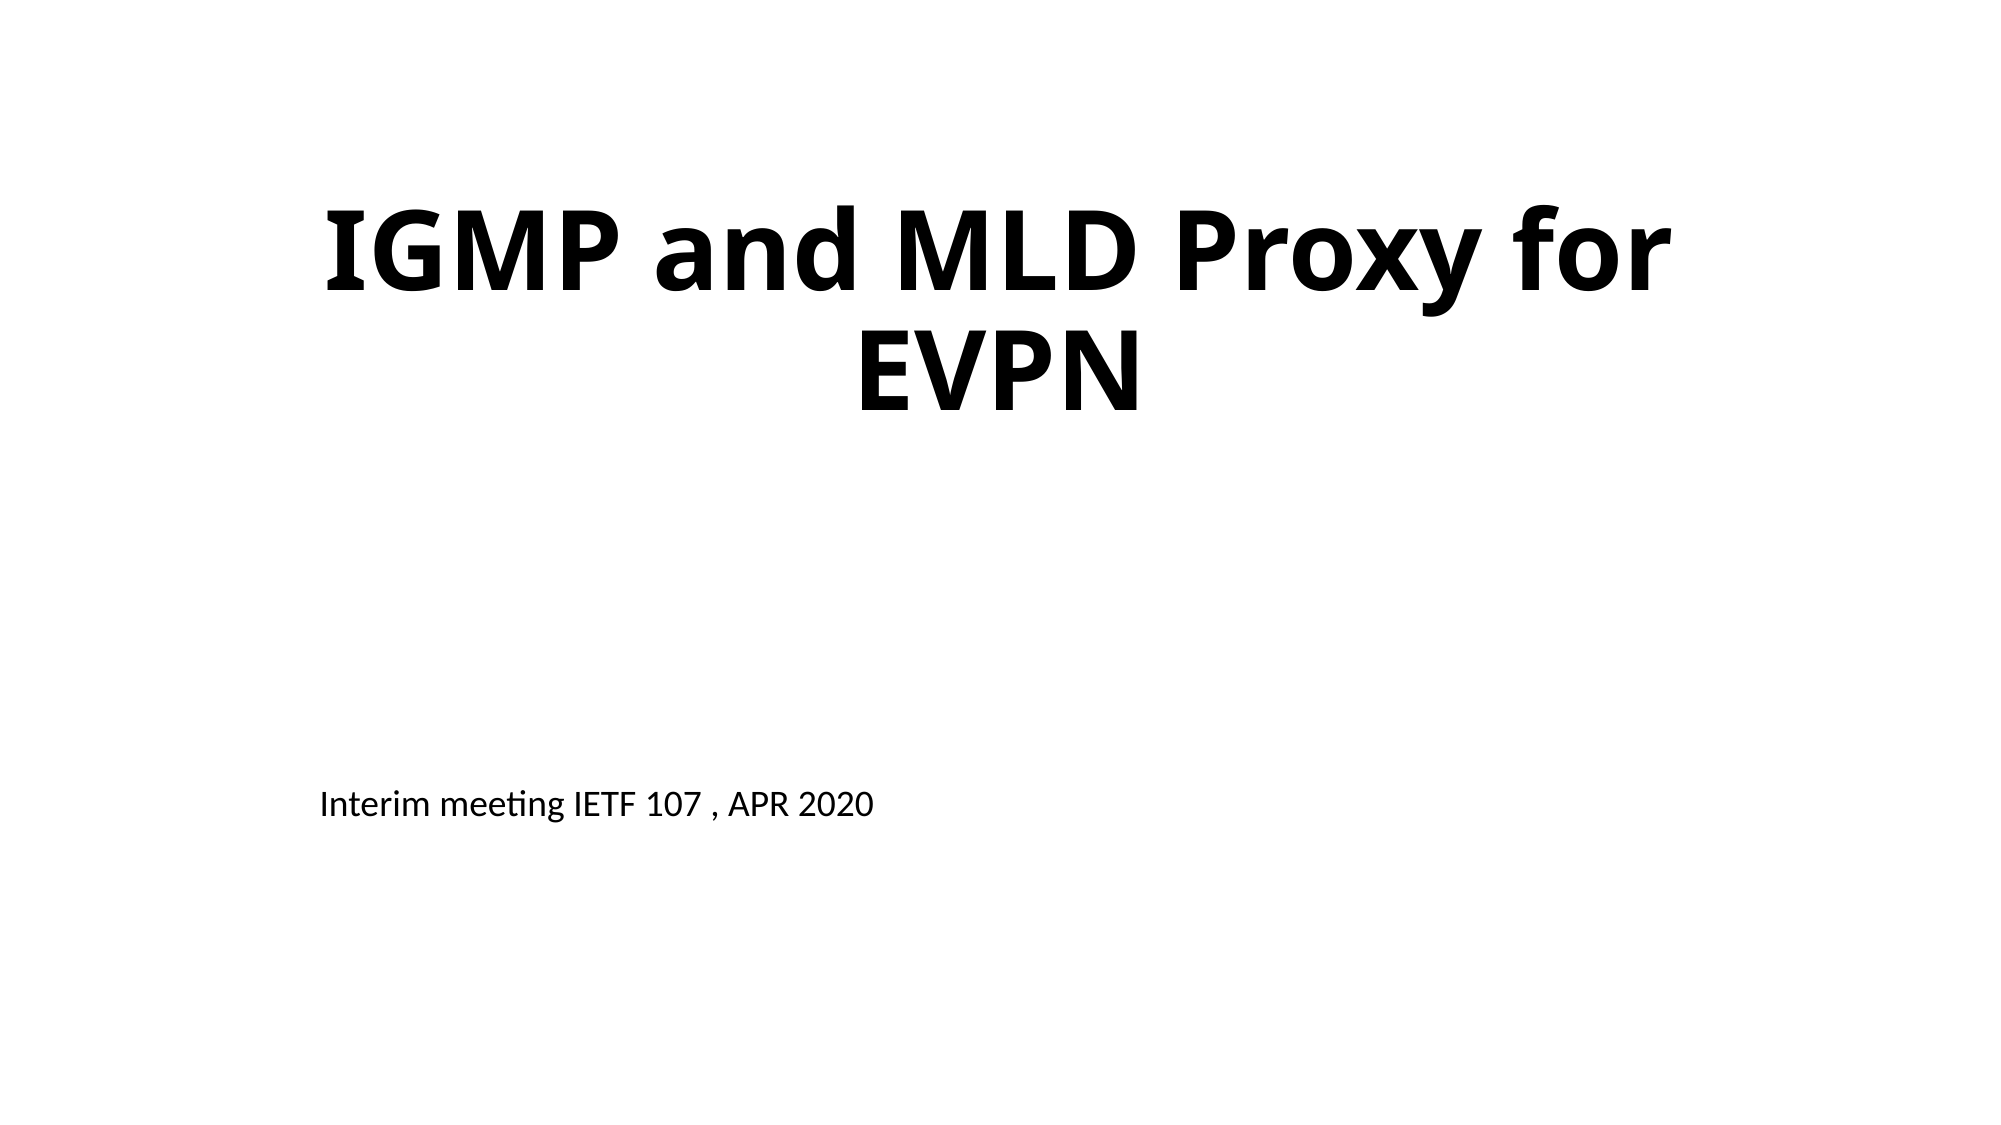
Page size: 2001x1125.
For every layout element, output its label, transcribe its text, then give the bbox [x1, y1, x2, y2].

text_box Interim meeting IETF 107 , APR 2020 [304, 771, 1750, 831]
title IGMP and MLD Proxy for EVPN [249, 184, 1750, 576]
